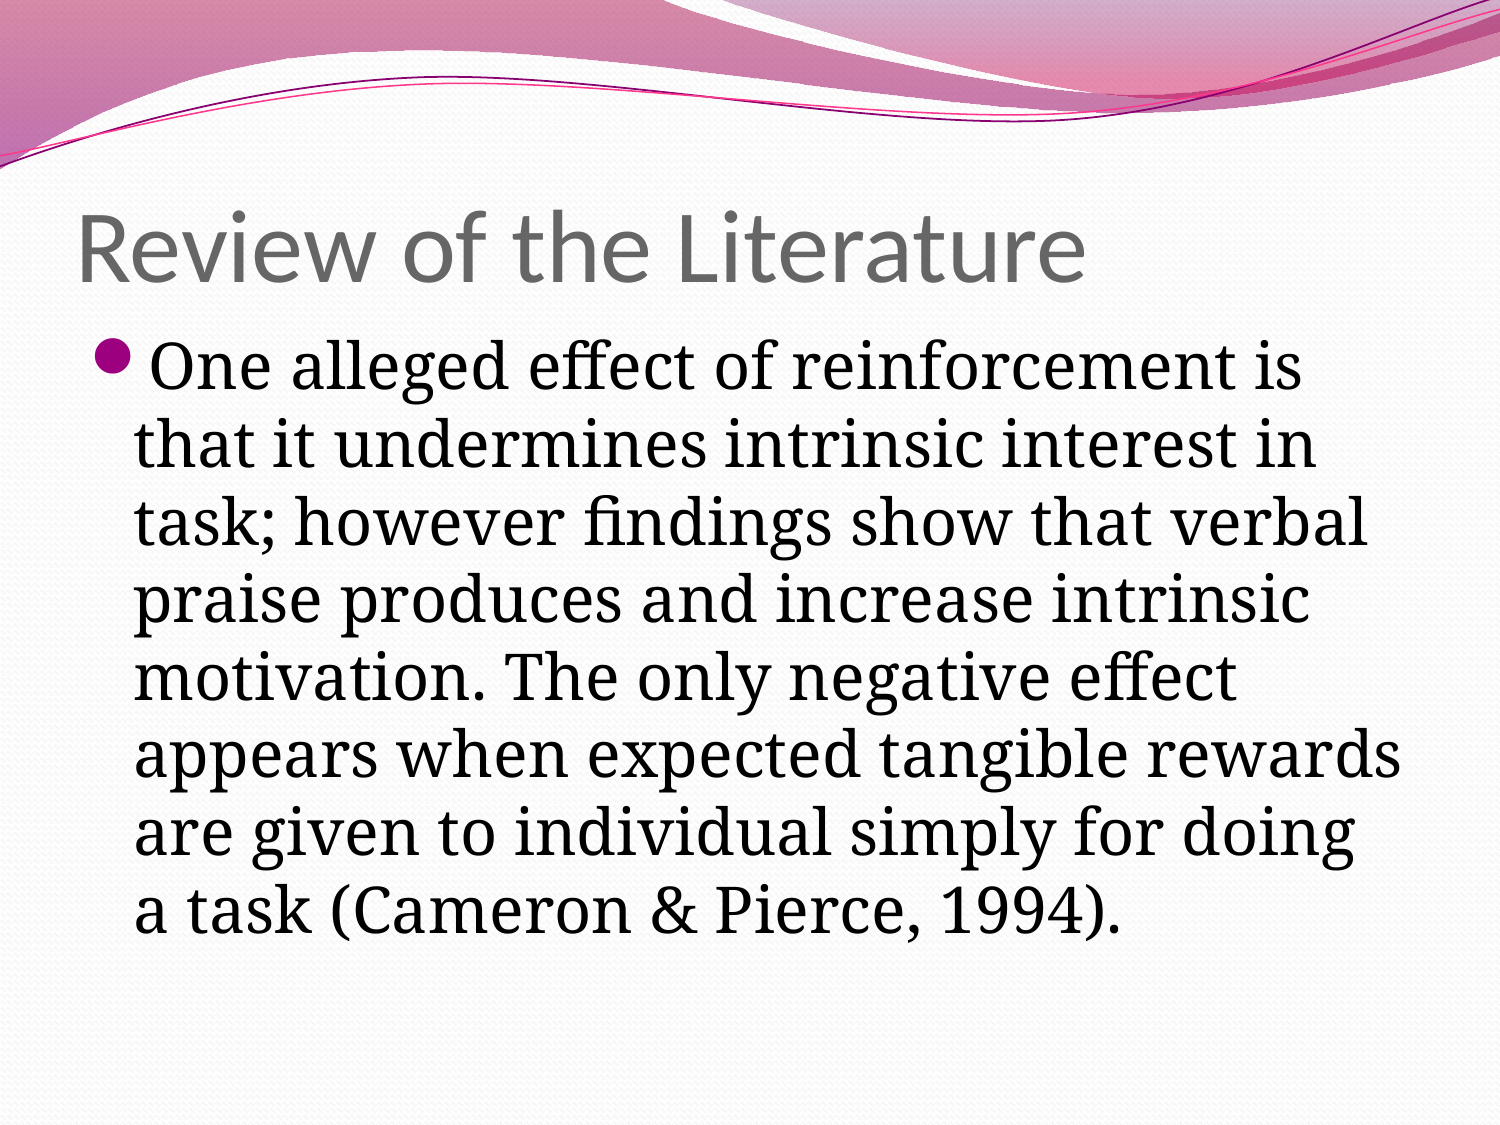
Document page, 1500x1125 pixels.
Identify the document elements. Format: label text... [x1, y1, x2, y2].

title Review of the Literature [75, 115, 1425, 303]
list One alleged effect of reinforcement is that it undermines intrinsic interest in task; however findings show that verbal praise produces and increase intrinsic motivation. The only negative effect appears when expected tangible rewards are given to individual simply for doing a task (Cameron & Pierce, 1994). [75, 317, 1425, 1038]
